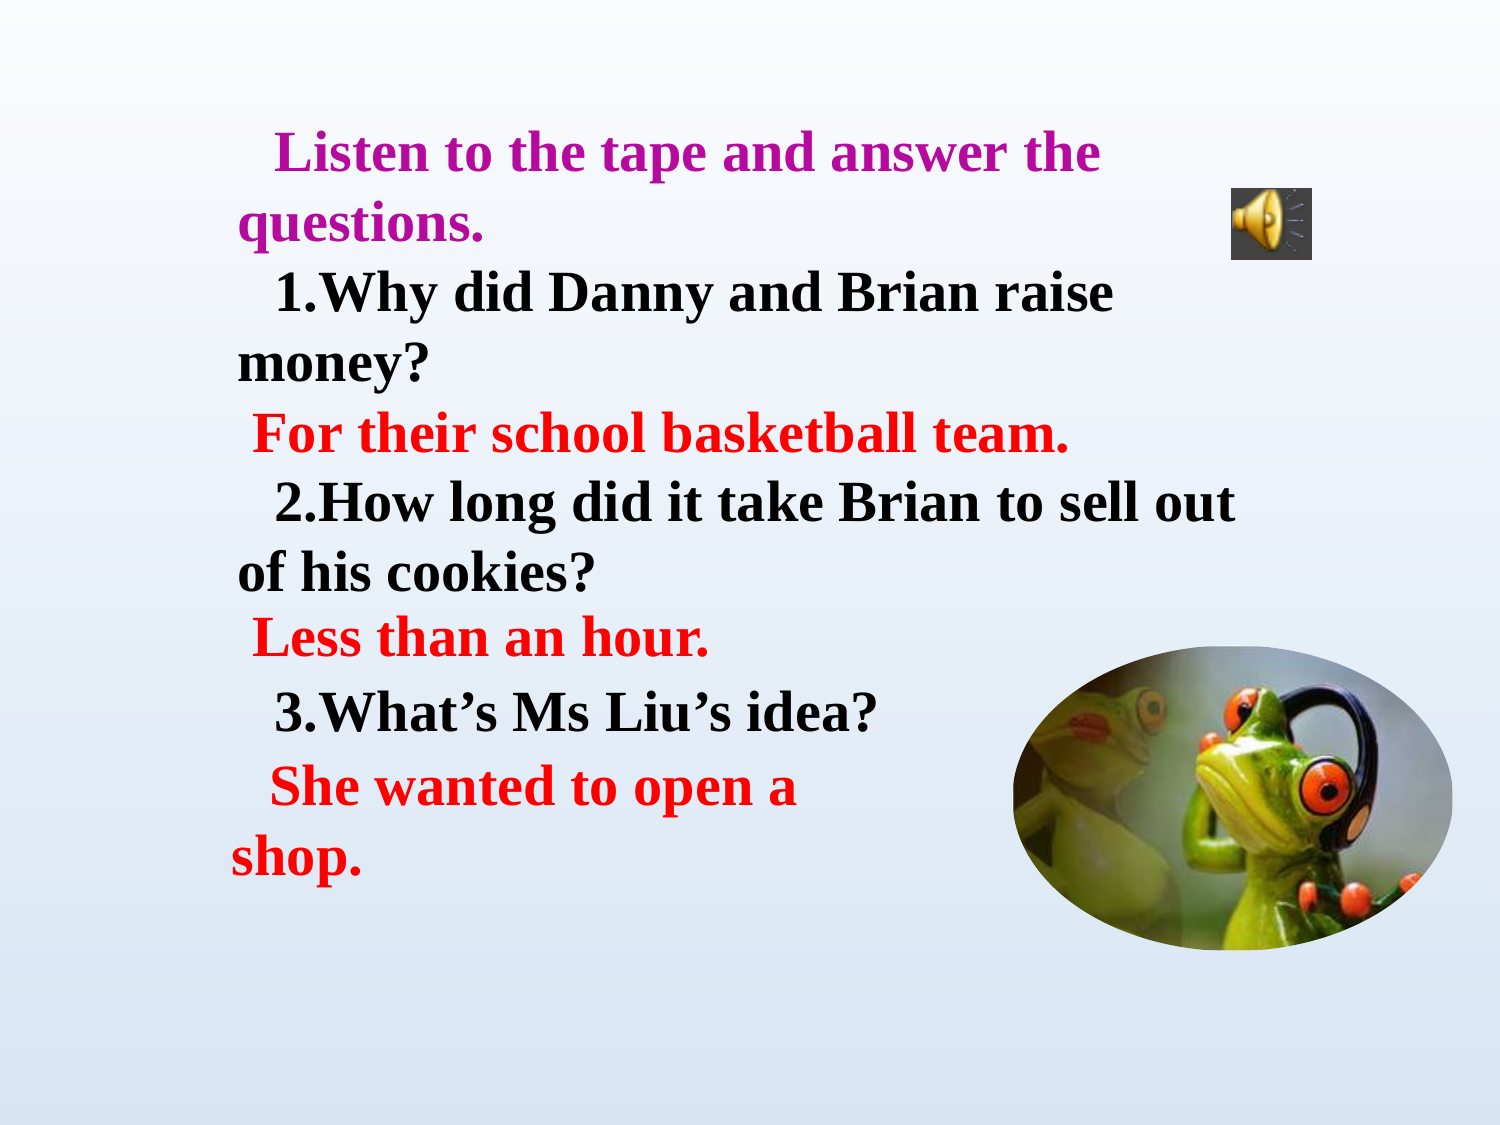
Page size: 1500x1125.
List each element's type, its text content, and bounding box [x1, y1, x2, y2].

text_box Listen to the tape and answer the questions. 1.Why did Danny and Brian raise money? 2.How long did it take Brian to sell out of his cookies? 3.What’s Ms Liu’s idea? [222, 105, 1255, 890]
text_box Less than an hour. [237, 590, 798, 676]
picture [1011, 644, 1454, 952]
picture [1230, 187, 1313, 262]
text_box She wanted to open a shop. [216, 739, 921, 825]
text_box For their school basketball team. [237, 387, 1158, 472]
